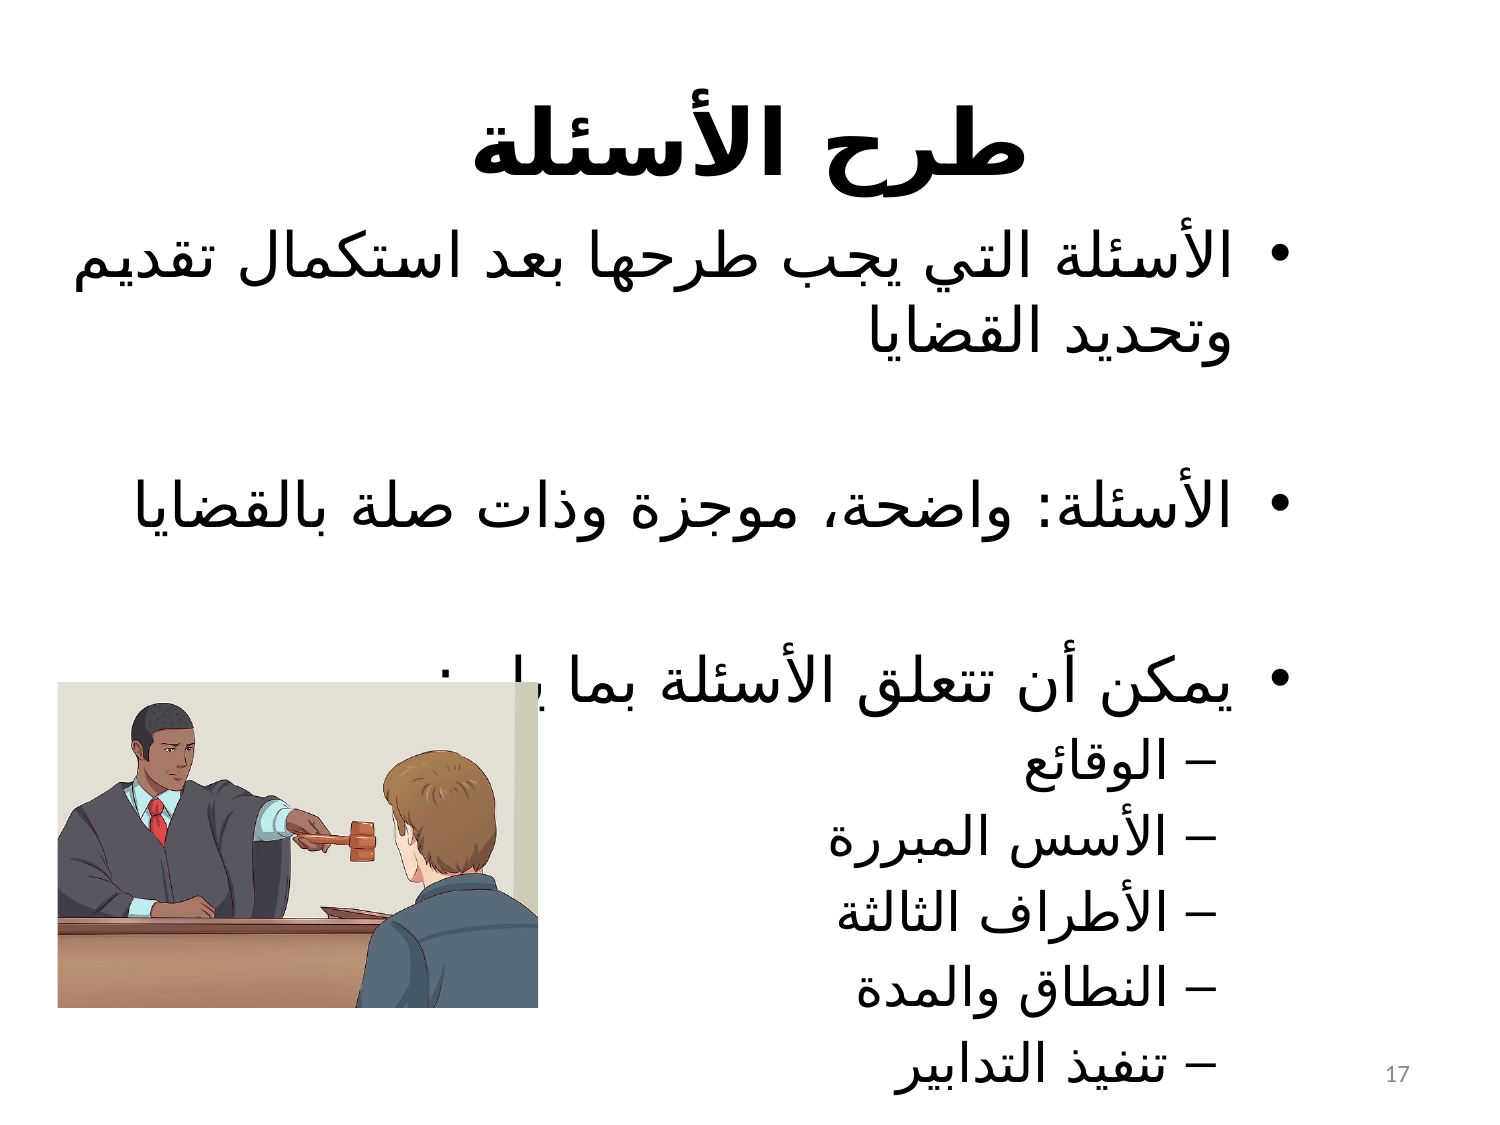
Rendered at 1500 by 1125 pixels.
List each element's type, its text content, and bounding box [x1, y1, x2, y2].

title طرح الأسئلة [75, 45, 1425, 233]
text_box الأسئلة التي يجب طرحها بعد استكمال تقديم وتحديد القضايا الأسئلة: واضحة، موجزة وذات صلة بالقضايا يمكن أن تتعلق الأسئلة بما يلي: الوقائع الأسس المبررة الأطراف الثالثة النطاق والمدة تنفيذ التدابير [57, 207, 1306, 1125]
slide_number 17 [1074, 1042, 1425, 1103]
picture [57, 647, 539, 1008]
